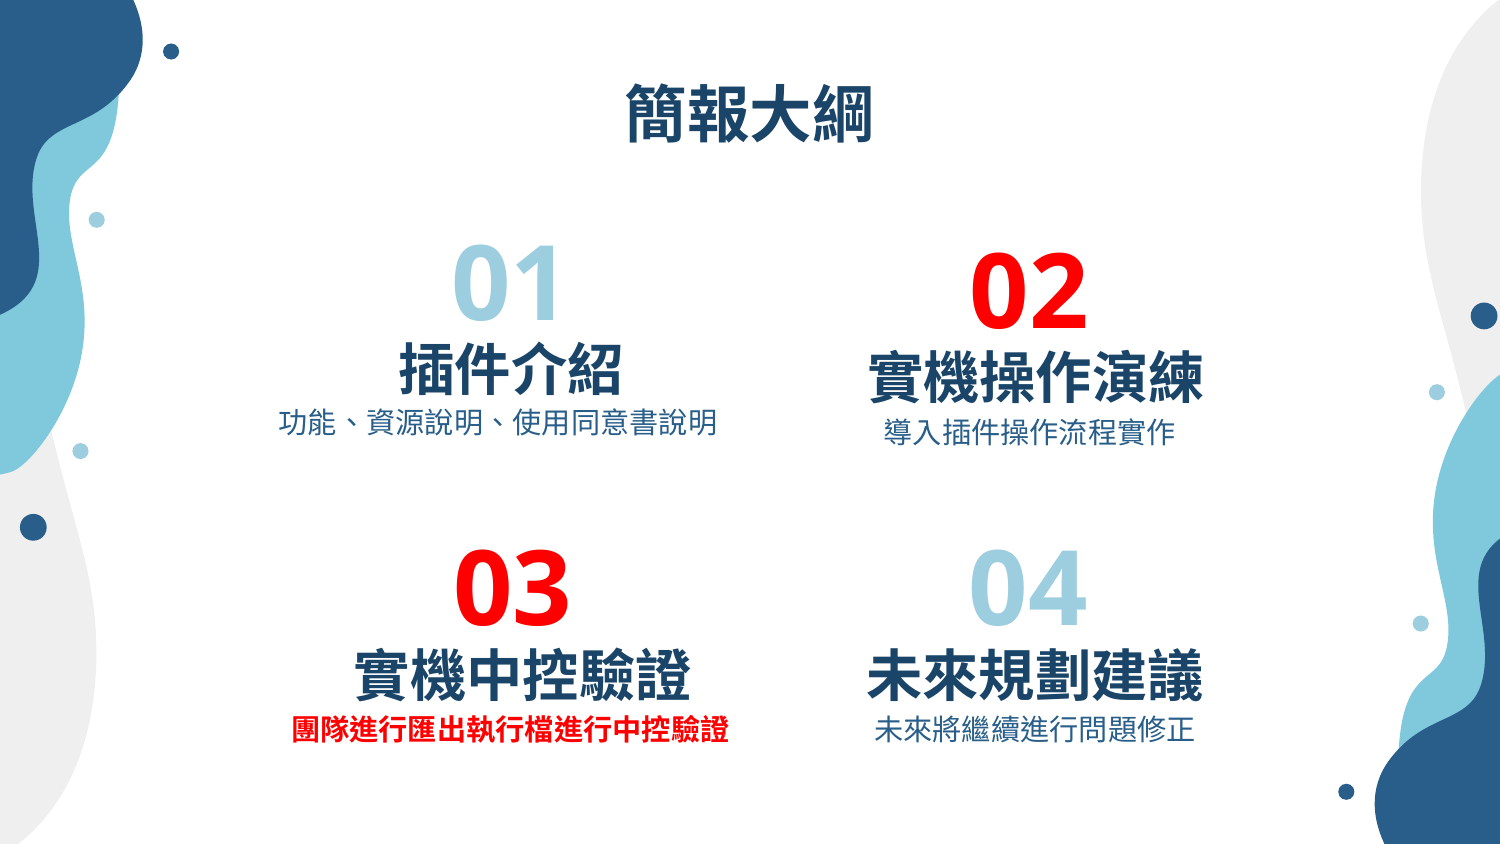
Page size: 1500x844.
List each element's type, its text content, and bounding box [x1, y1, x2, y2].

title 01 [425, 224, 597, 334]
title 02 [944, 232, 1116, 342]
title 簡報大綱 [447, 59, 1053, 154]
subtitle 功能、資源說明、使用同意書說明 [238, 389, 758, 492]
subtitle 團隊進行匯出執行檔進行中控驗證 [238, 696, 782, 798]
subtitle 未來規劃建議 [802, 644, 1268, 703]
title 03 [427, 529, 599, 639]
subtitle 未來將繼續進行問題修正 [831, 696, 1239, 783]
subtitle 實機中控驗證 [276, 644, 770, 696]
subtitle 實機操作演練 [769, 346, 1303, 406]
subtitle 插件介紹 [349, 338, 673, 389]
title 04 [943, 529, 1114, 639]
subtitle 導入插件操作流程實作 [826, 398, 1234, 501]
